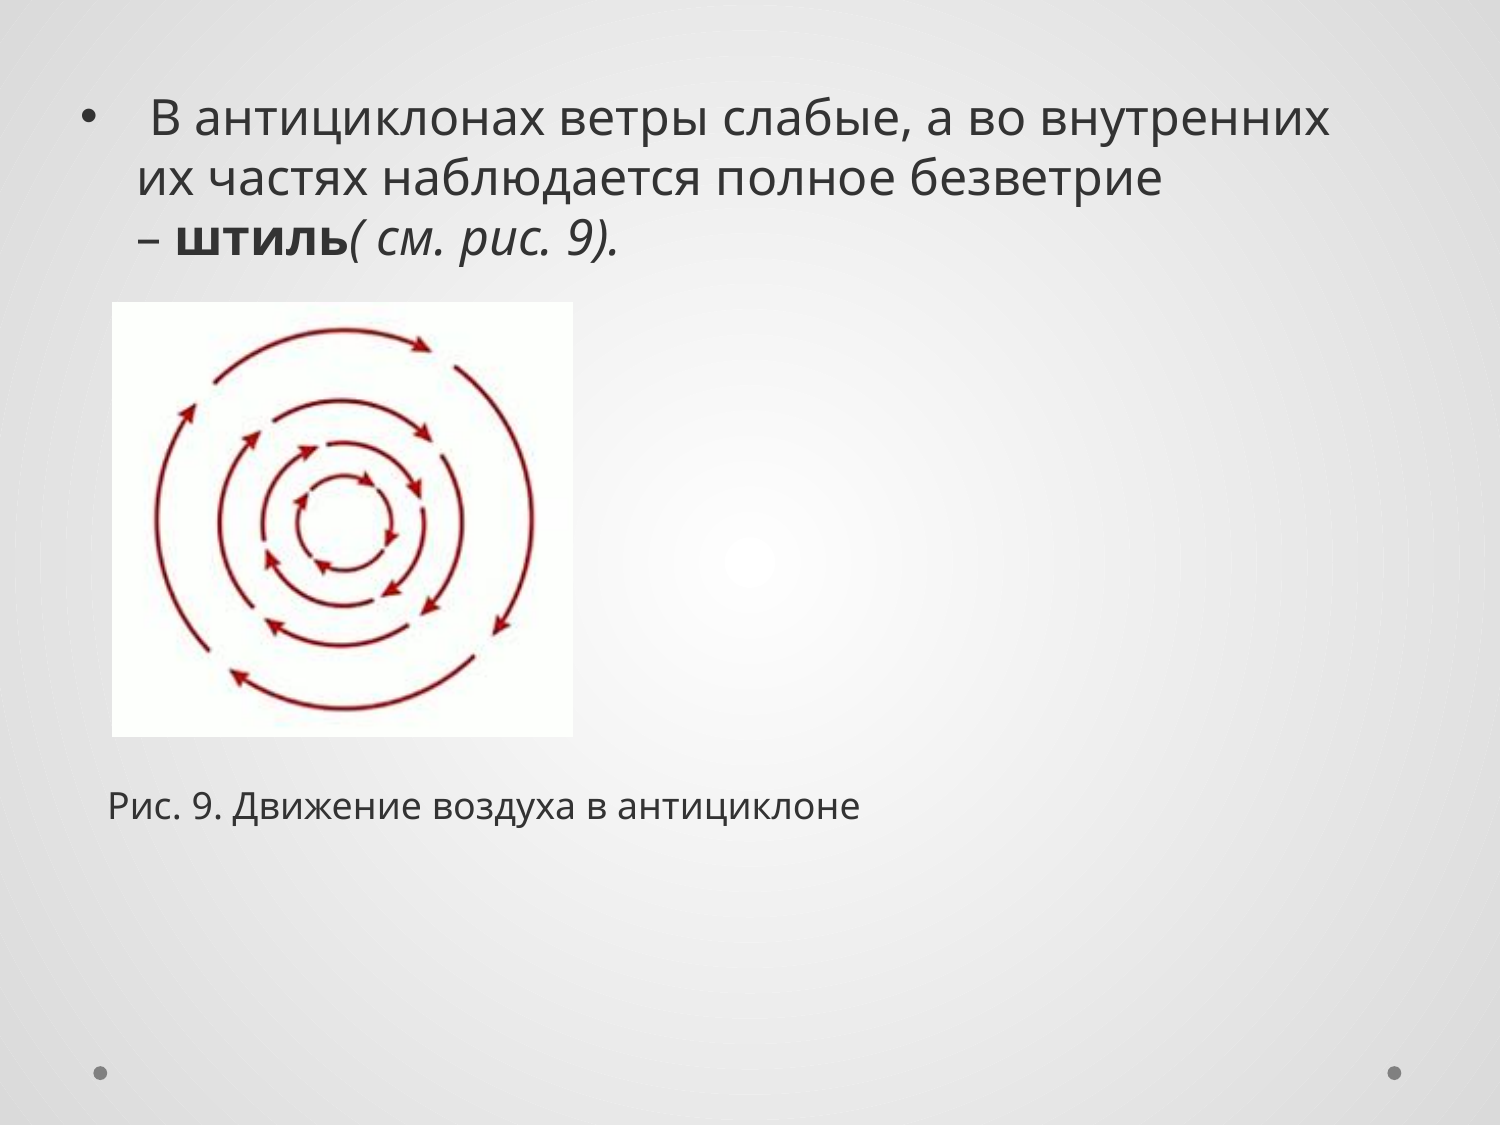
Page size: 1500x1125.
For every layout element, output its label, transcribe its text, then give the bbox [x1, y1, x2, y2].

list В антициклонах ветры слабые, а во внутренних их частях наблюдается полное безветрие – штиль( см. рис. 9). [64, 78, 1415, 315]
text_box Рис. 9. Движение воздуха в антициклоне [92, 775, 877, 835]
picture [111, 302, 574, 737]
